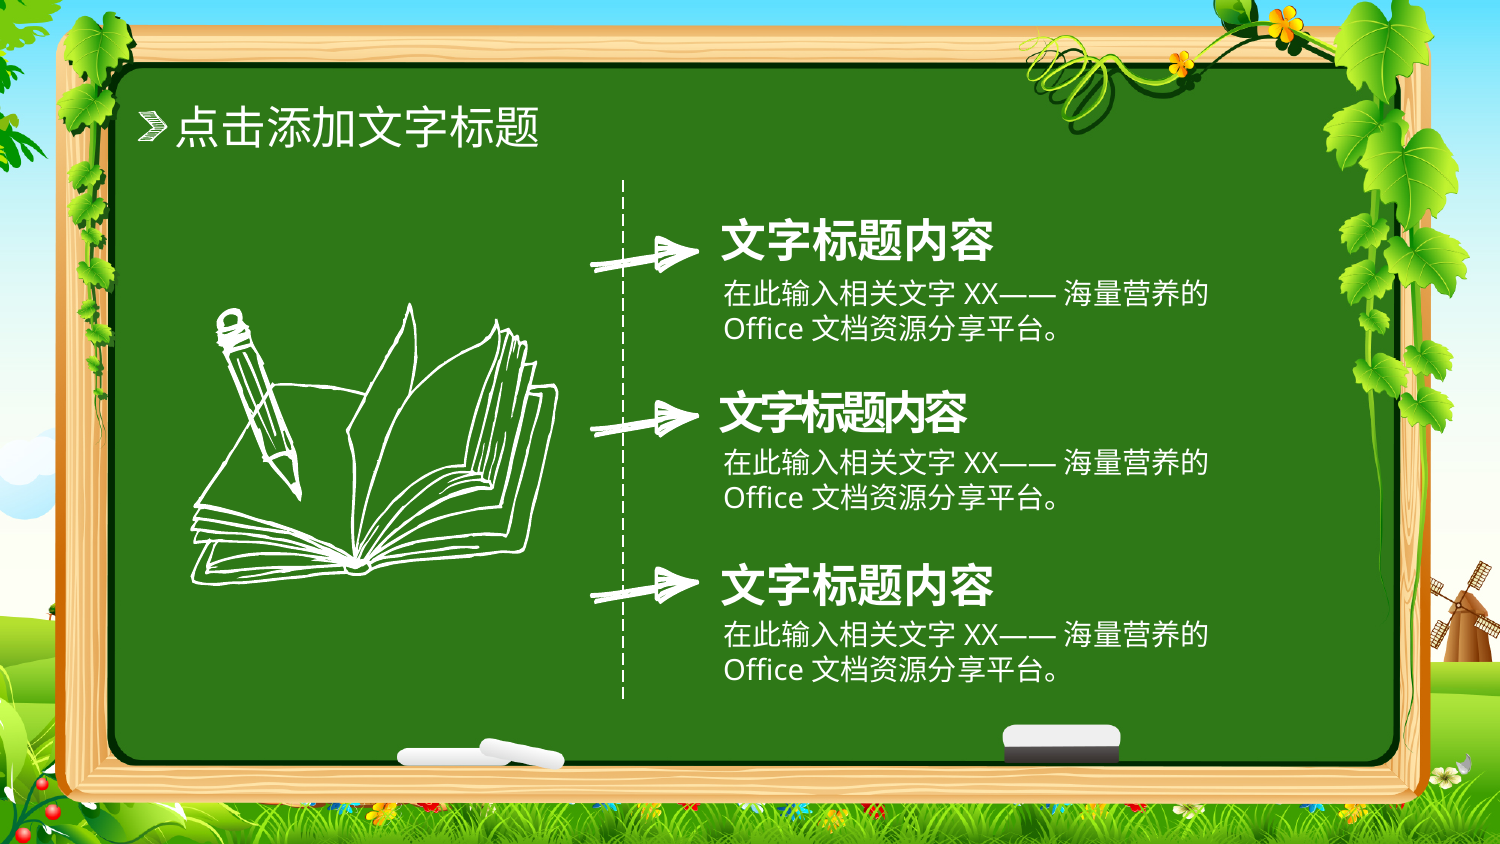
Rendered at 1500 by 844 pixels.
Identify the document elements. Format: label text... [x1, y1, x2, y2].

text_box [190, 302, 559, 586]
text_box 文字标题内容 [718, 383, 970, 438]
text_box [589, 589, 622, 605]
text_box [623, 400, 700, 438]
text_box [623, 235, 700, 274]
text_box 文字标题内容 [720, 556, 996, 610]
text_box [137, 110, 168, 142]
text_box [589, 259, 622, 274]
text_box [589, 423, 622, 438]
text_box [623, 566, 700, 605]
text_box 在此输入相关文字XX——海量营养的Office文档资源分享平台。 [711, 438, 1306, 520]
picture [0, 0, 1500, 844]
text_box 在此输入相关文字XX——海量营养的Office文档资源分享平台。 [711, 269, 1306, 351]
text_box 在此输入相关文字XX——海量营养的Office文档资源分享平台。 [711, 610, 1306, 692]
text_box 点击添加文字标题 [174, 98, 542, 154]
text_box 文字标题内容 [720, 211, 996, 267]
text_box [232, 300, 286, 509]
